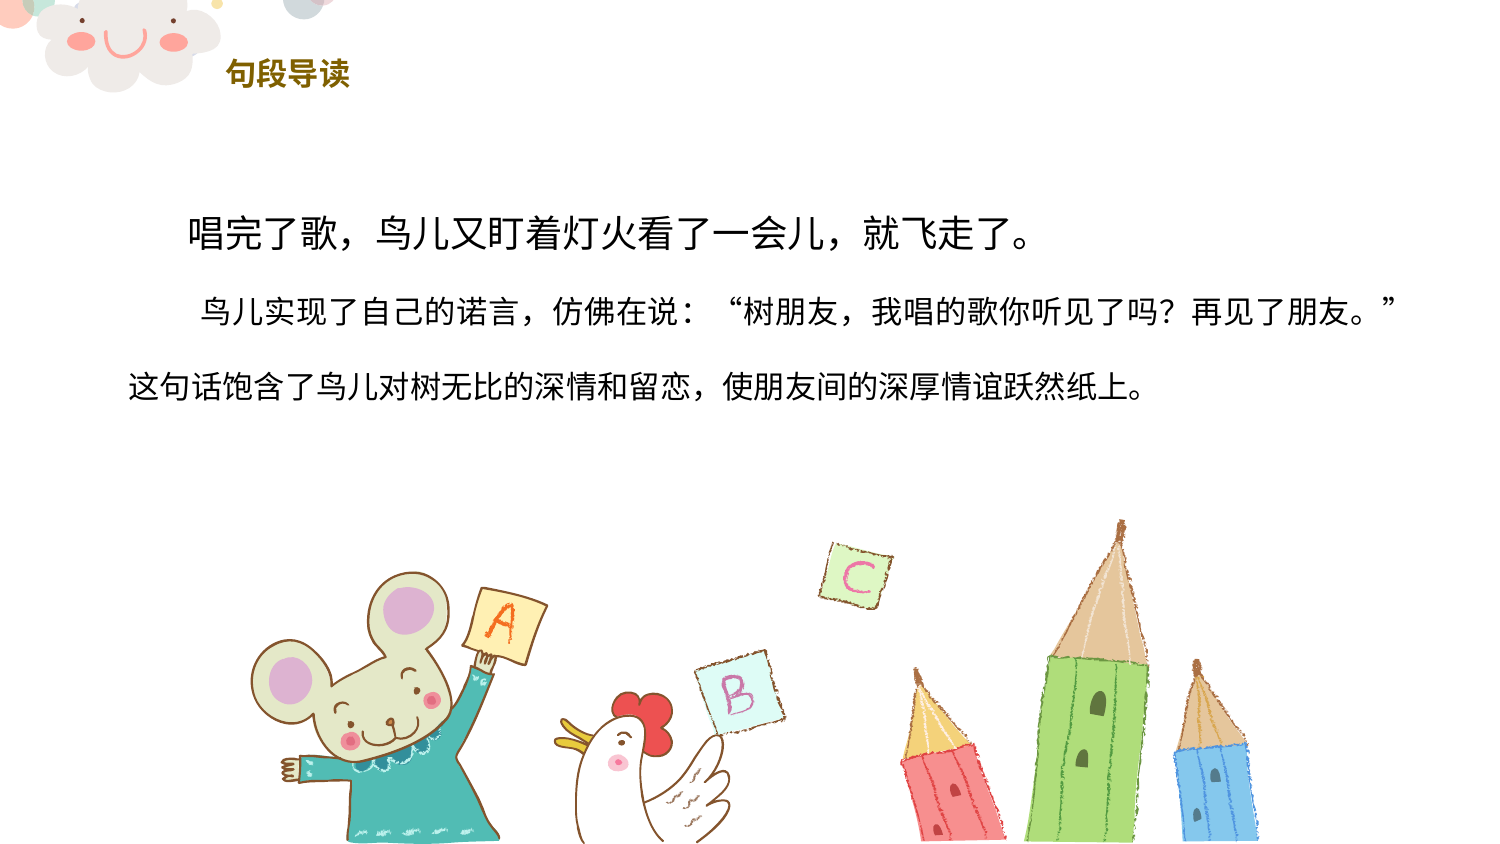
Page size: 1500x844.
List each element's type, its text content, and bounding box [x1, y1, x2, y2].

text_box 唱完了歌，鸟儿又盯着灯火看了一会儿，就飞走了。 鸟儿实现了自己的诺言，仿佛在说：“树朋友，我唱的歌你听见了吗？再见了朋友。”这句话饱含了鸟儿对树无比的深情和留恋，使朋友间的深厚情谊跃然纸上。 [117, 158, 1426, 410]
picture [0, 0, 342, 98]
text_box 句段导读 [342, 48, 506, 98]
picture [250, 518, 1260, 844]
